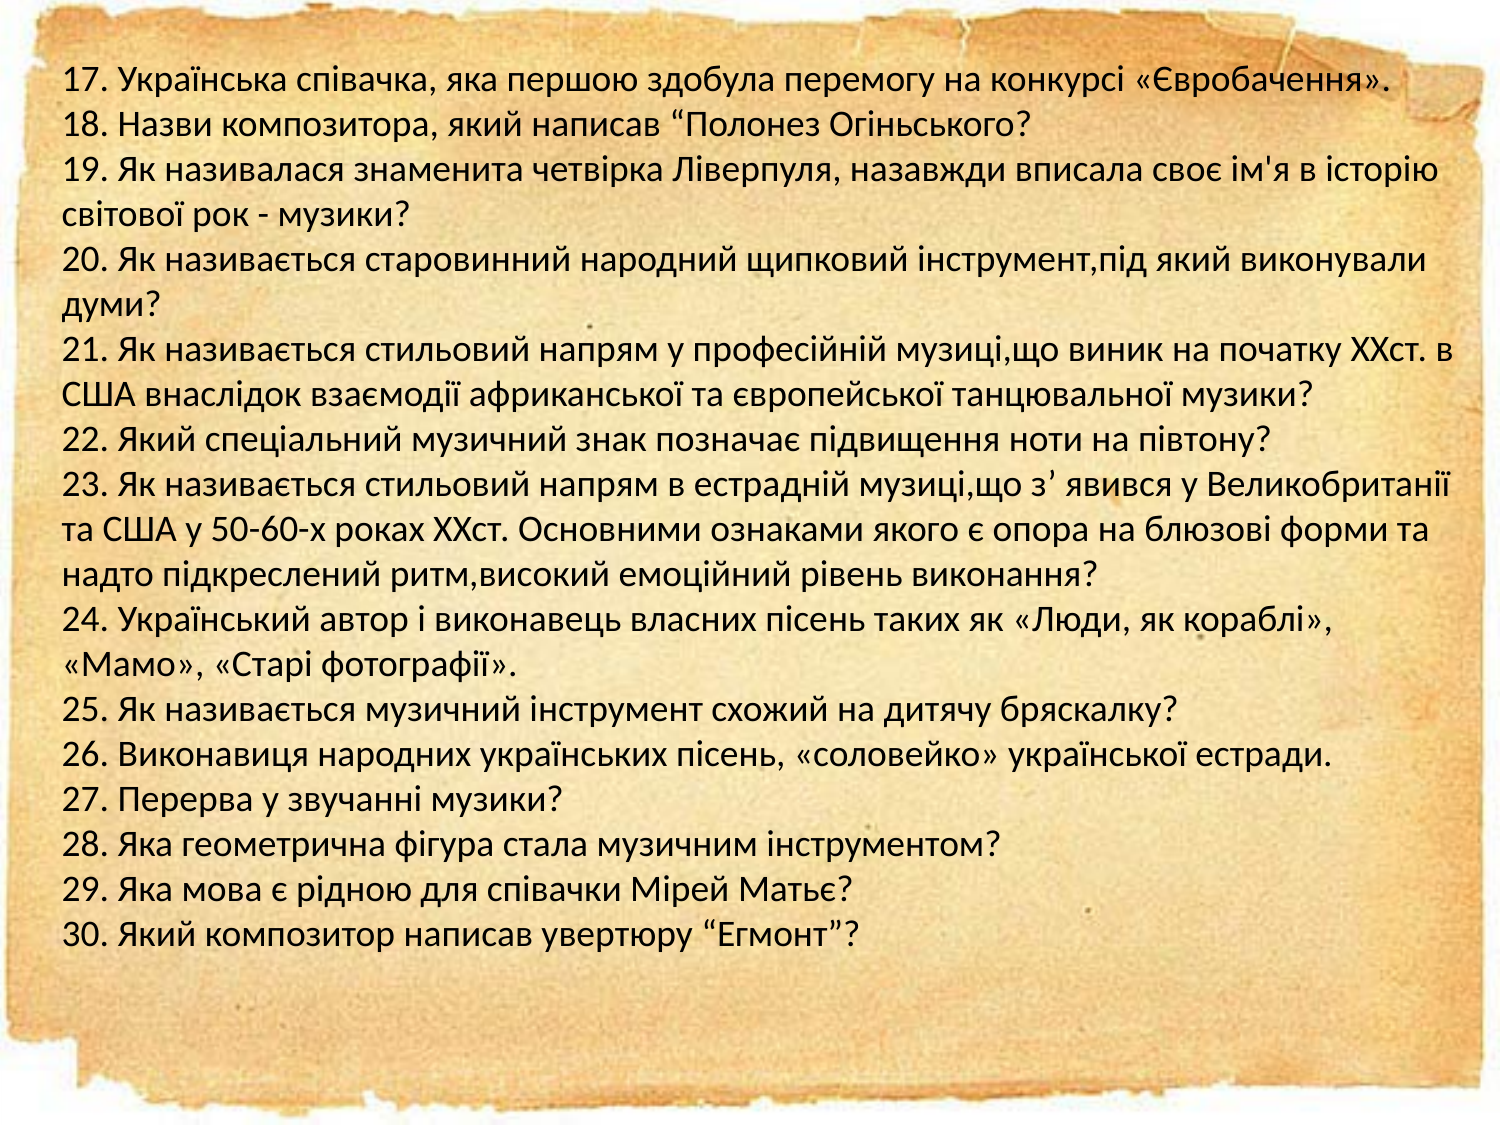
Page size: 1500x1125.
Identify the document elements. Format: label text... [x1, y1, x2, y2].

picture [0, 0, 1500, 1125]
text_box 17. Українська співачка, яка першою здобула перемогу на конкурсі «Євробачення». 18. Назви композитора, який написав “Полонез Огіньського? 19. Як називалася знаменита четвірка Ліверпуля, назавжди вписала своє ім'я в історію світової рок - музики? 20. Як називається старовинний народний щипковий інструмент,під який виконували думи? 21. Як називається стильовий напрям у професійній музиці,що виник на початку ХХст. в США внаслідок взаємодії африканської та європейської танцювальної музики? 22. Який спеціальний музичний знак позначає підвищення ноти на півтону? 23. Як називається стильовий напрям в естрадній музиці,що з’ явився у Великобританії та США у 50-60-х роках ХХст. Основними ознаками якого є опора на блюзові форми та надто підкреслений ритм,високий емоційний рівень виконання? 24. Український автор і виконавець власних пісень таких як «Люди, як кораблі», «Мамо», «Старі фотографії». 25. Як називається музичний інструмент схожий на дитячу бряскалку? 26. Виконавиця народних українських пісень, «соловейко» української естради. 27. Перерва у звучанні музики? 28. Яка геометрична фігура стала музичним інструментом? 29. Яка мова є рідною для співачки Мірей Матьє? 30. Який композитор написав увертюру “Егмонт”? [46, 46, 1477, 1007]
